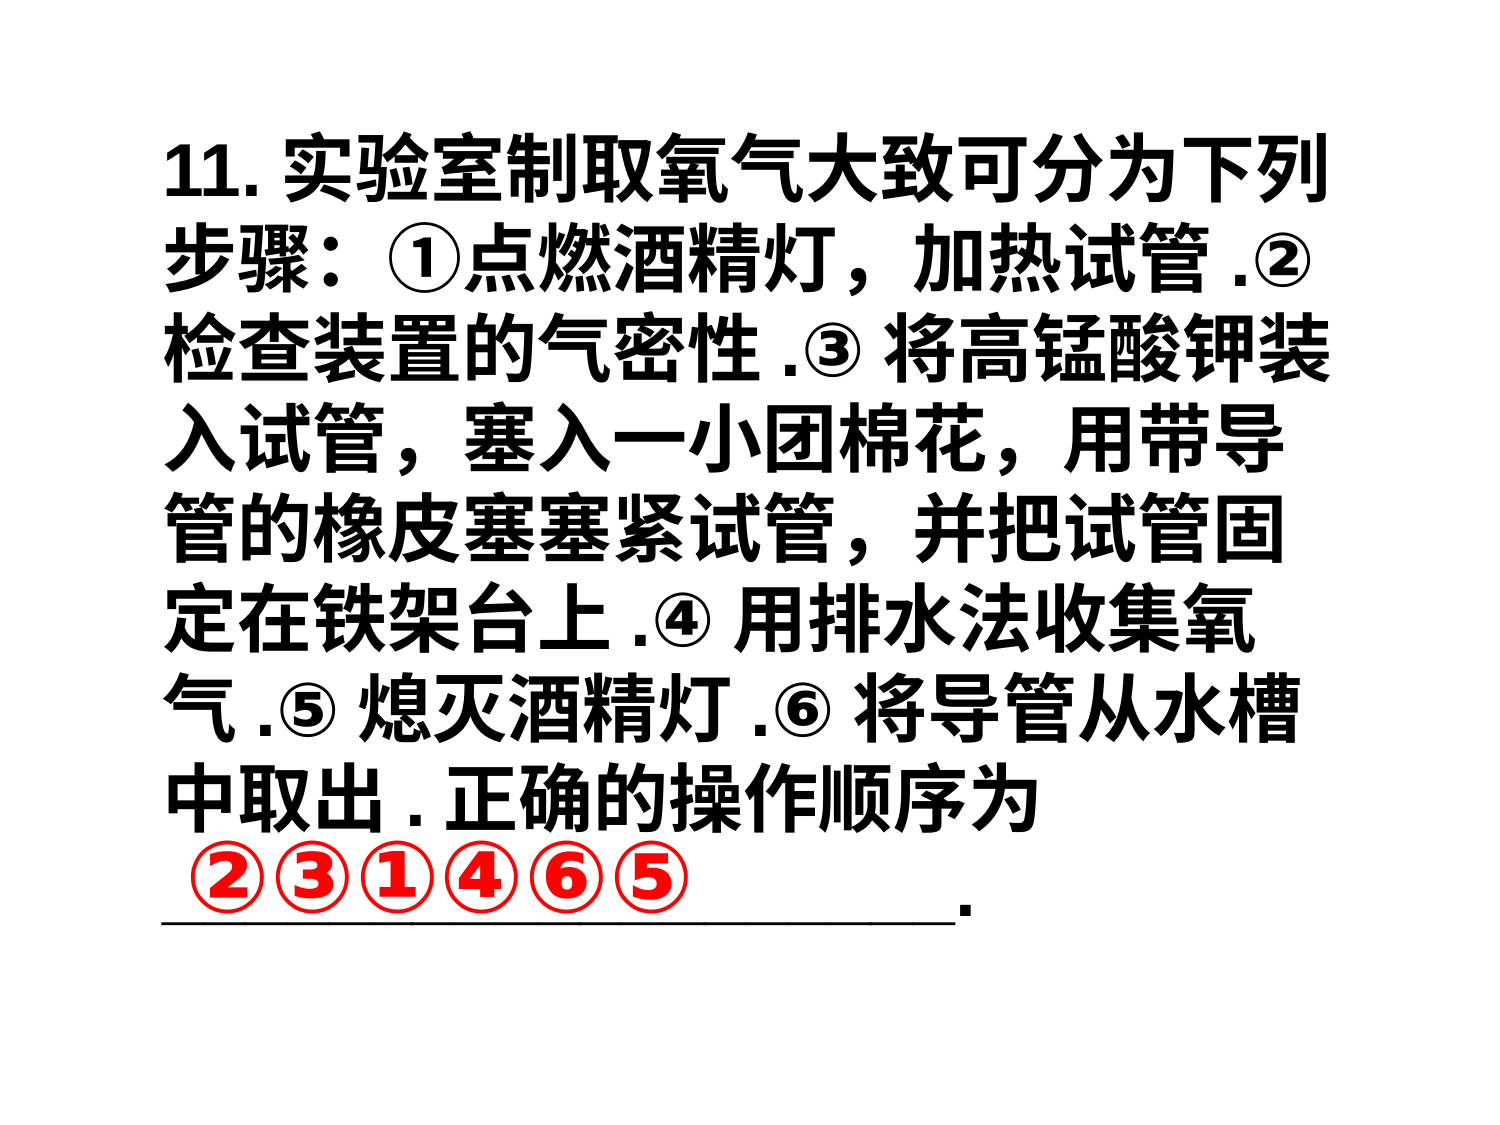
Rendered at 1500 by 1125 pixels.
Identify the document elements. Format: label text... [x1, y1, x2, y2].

text_box 11.实验室制取氧气大致可分为下列步骤：①点燃酒精灯，加热试管.②检查装置的气密性.③将高锰酸钾装入试管，塞入一小团棉花，用带导管的橡皮塞塞紧试管，并把试管固定在铁架台上.④用排水法收集氧气.⑤熄灭酒精灯.⑥将导管从水槽中取出.正确的操作顺序为___________________. [147, 114, 1353, 939]
text_box ②③①④⑥⑤ [171, 805, 998, 941]
